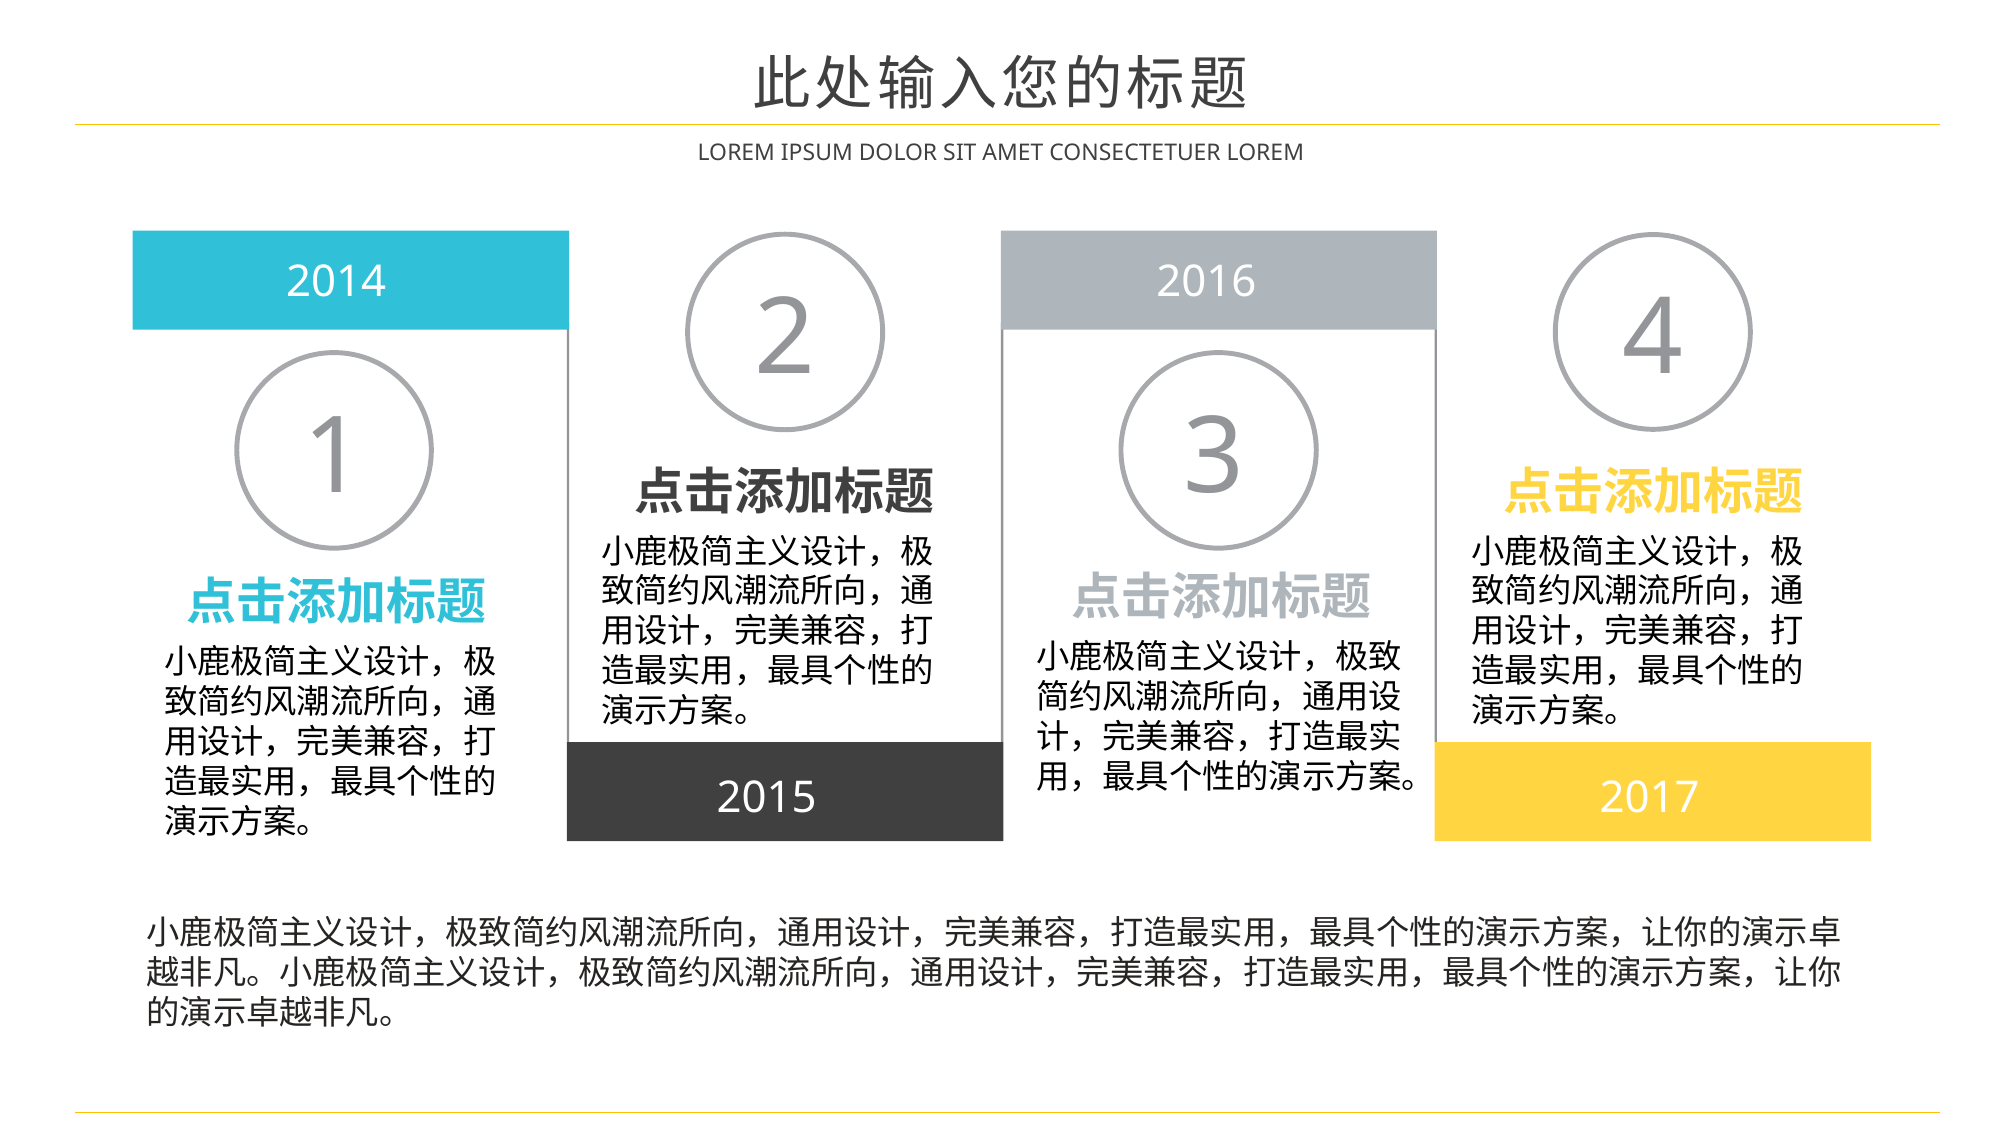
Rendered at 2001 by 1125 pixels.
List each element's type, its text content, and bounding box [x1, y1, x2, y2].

text_box 2015 [716, 769, 817, 822]
text_box [1552, 232, 1753, 432]
text_box 小鹿极简主义设计，极致简约风潮流所向，通用设计，完美兼容，打造最实用，最具个性的演示方案。 [586, 522, 979, 737]
text_box 点击添加标题 [171, 562, 502, 638]
text_box [566, 742, 1004, 842]
text_box [1000, 230, 1437, 330]
text_box 小鹿极简主义设计，极致简约风潮流所向，通用设计，完美兼容，打造最实用，最具个性的演示方案，让你的演示卓越非凡。小鹿极简主义设计，极致简约风潮流所向，通用设计，完美兼容，打造最实用，最具个性的演示方案，让你的演示卓越非凡。 [131, 903, 1871, 1039]
text_box 2014 [286, 252, 387, 305]
text_box 点击添加标题 [1488, 451, 1820, 527]
text_box 2 [754, 267, 816, 396]
text_box 2016 [1156, 252, 1257, 305]
text_box [1000, 330, 1004, 742]
text_box 4 [1622, 267, 1684, 396]
text_box LOREM IPSUM DOLOR SIT AMET CONSECTETUER LOREM [660, 130, 1342, 173]
text_box [685, 231, 886, 433]
text_box [1434, 742, 1872, 842]
text_box 小鹿极简主义设计，极致简约风潮流所向，通用设计，完美兼容，打造最实用，最具个性的演示方案。 [1457, 522, 1850, 737]
text_box 3 [1183, 385, 1245, 514]
text_box [234, 350, 434, 551]
text_box [1118, 350, 1319, 551]
text_box 2017 [1599, 769, 1700, 822]
text_box 点击添加标题 [1056, 556, 1387, 632]
text_box [132, 230, 570, 330]
text_box 点击添加标题 [619, 451, 950, 527]
text_box [566, 330, 570, 742]
text_box 小鹿极简主义设计，极致简约风潮流所向，通用设计，完美兼容，打造最实用，最具个性的演示方案。 [1021, 627, 1417, 802]
text_box 此处输入您的标题 [669, 39, 1331, 124]
text_box 小鹿极简主义设计，极致简约风潮流所向，通用设计，完美兼容，打造最实用，最具个性的演示方案。 [149, 633, 535, 848]
text_box 1 [303, 385, 365, 514]
